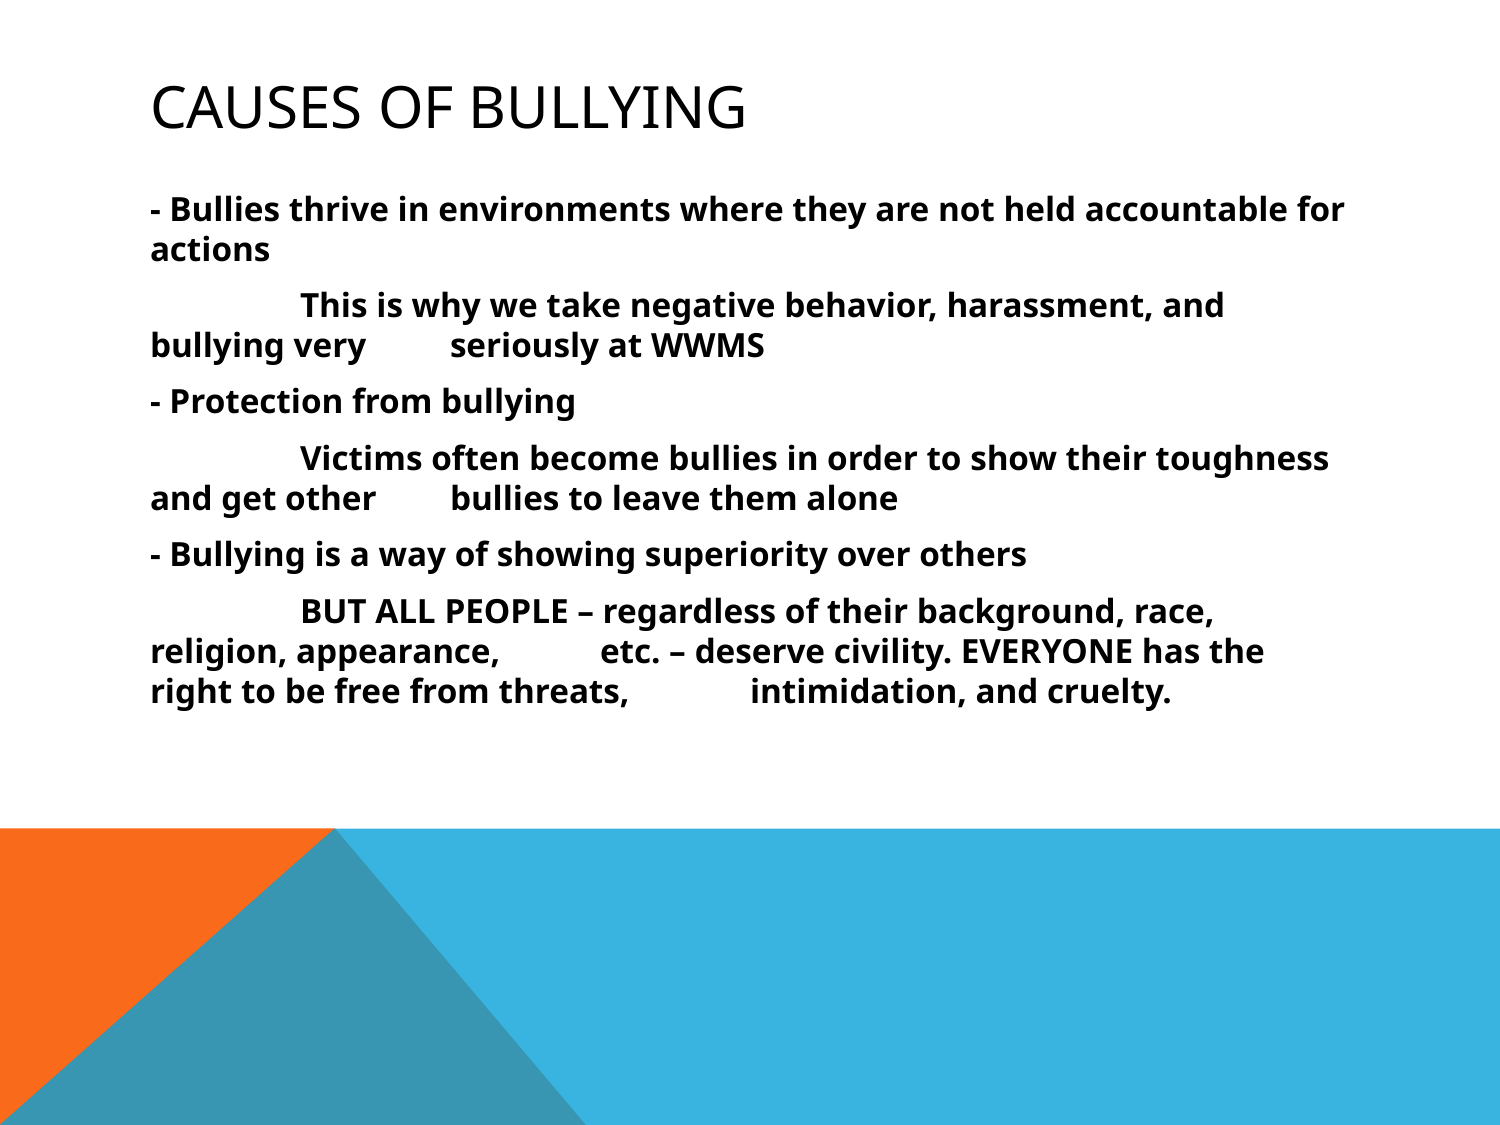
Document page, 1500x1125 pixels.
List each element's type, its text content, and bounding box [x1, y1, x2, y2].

list - Bullies thrive in environments where they are not held accountable for actions This is why we take negative behavior, harassment, and bullying very seriously at WWMS - Protection from bullying Victims often become bullies in order to show their toughness and get other bullies to leave them alone - Bullying is a way of showing superiority over others BUT ALL PEOPLE – regardless of their background, race, religion, appearance, etc. – deserve civility. EVERYONE has the right to be free from threats, intimidation, and cruelty. [135, 180, 1369, 768]
title Causes of bullying [135, 60, 1369, 150]
